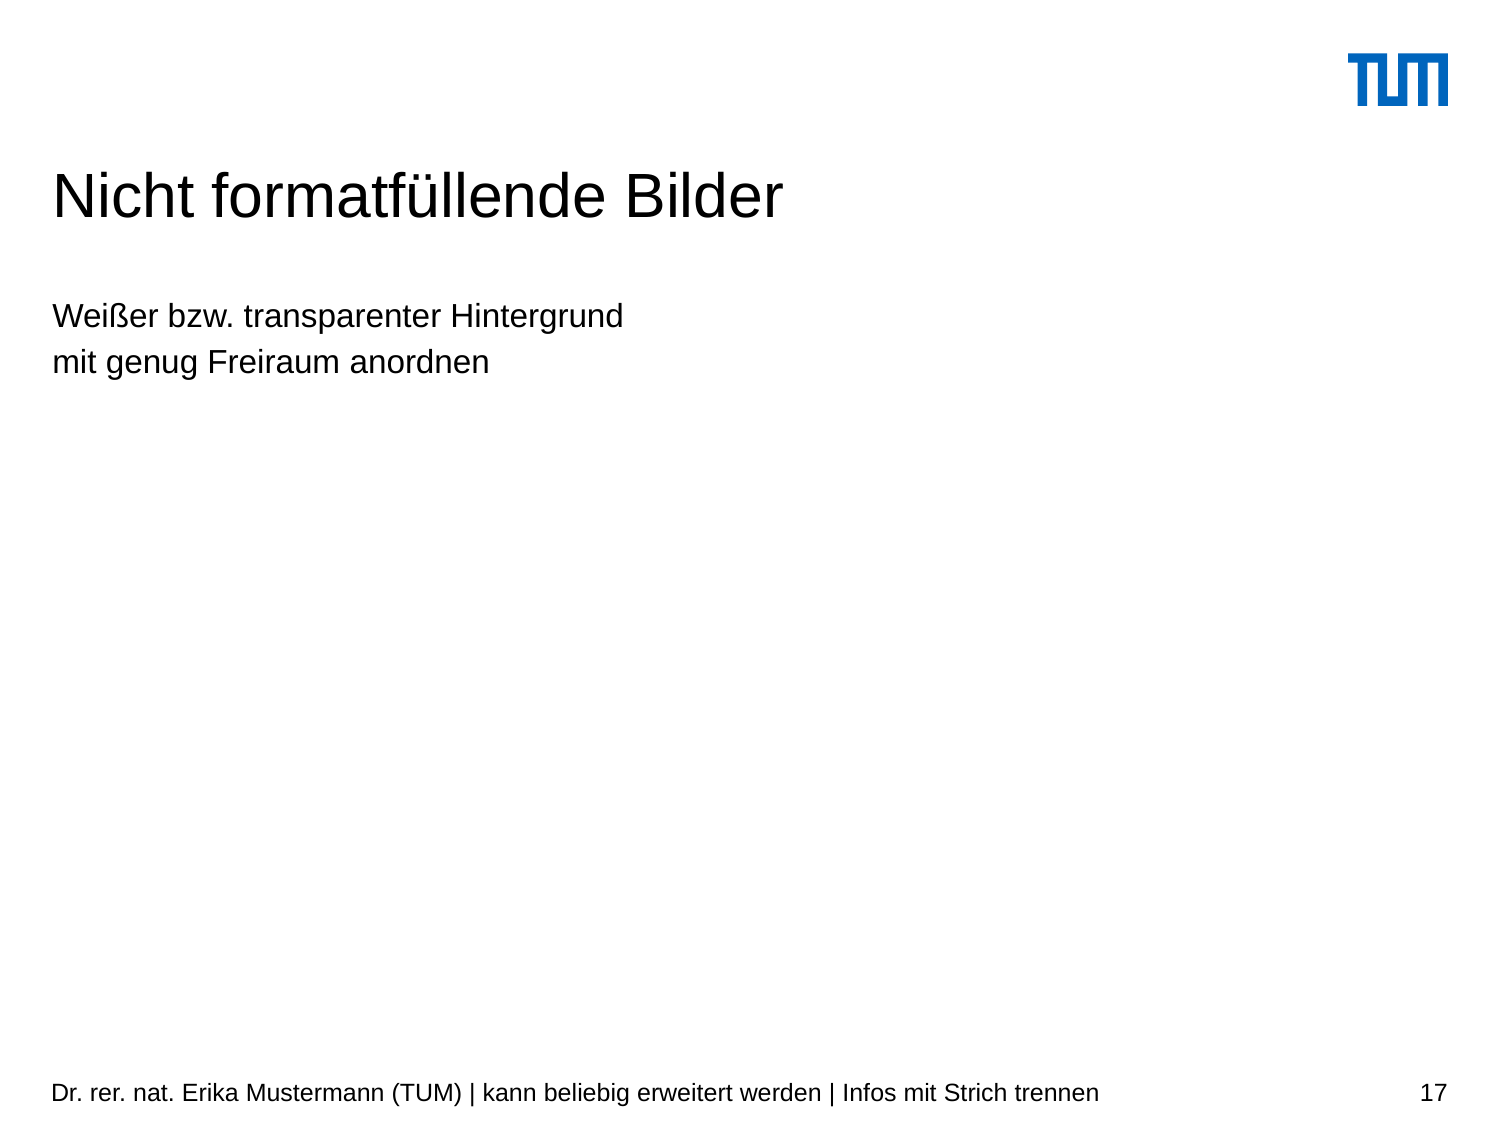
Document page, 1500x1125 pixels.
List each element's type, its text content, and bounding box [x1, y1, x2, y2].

picture [0, 405, 1500, 1125]
title Nicht formatfüllende Bilder [52, 162, 1449, 231]
list Weißer bzw. transparenter Hintergrund mit genug Freiraum anordnen [52, 288, 1449, 404]
